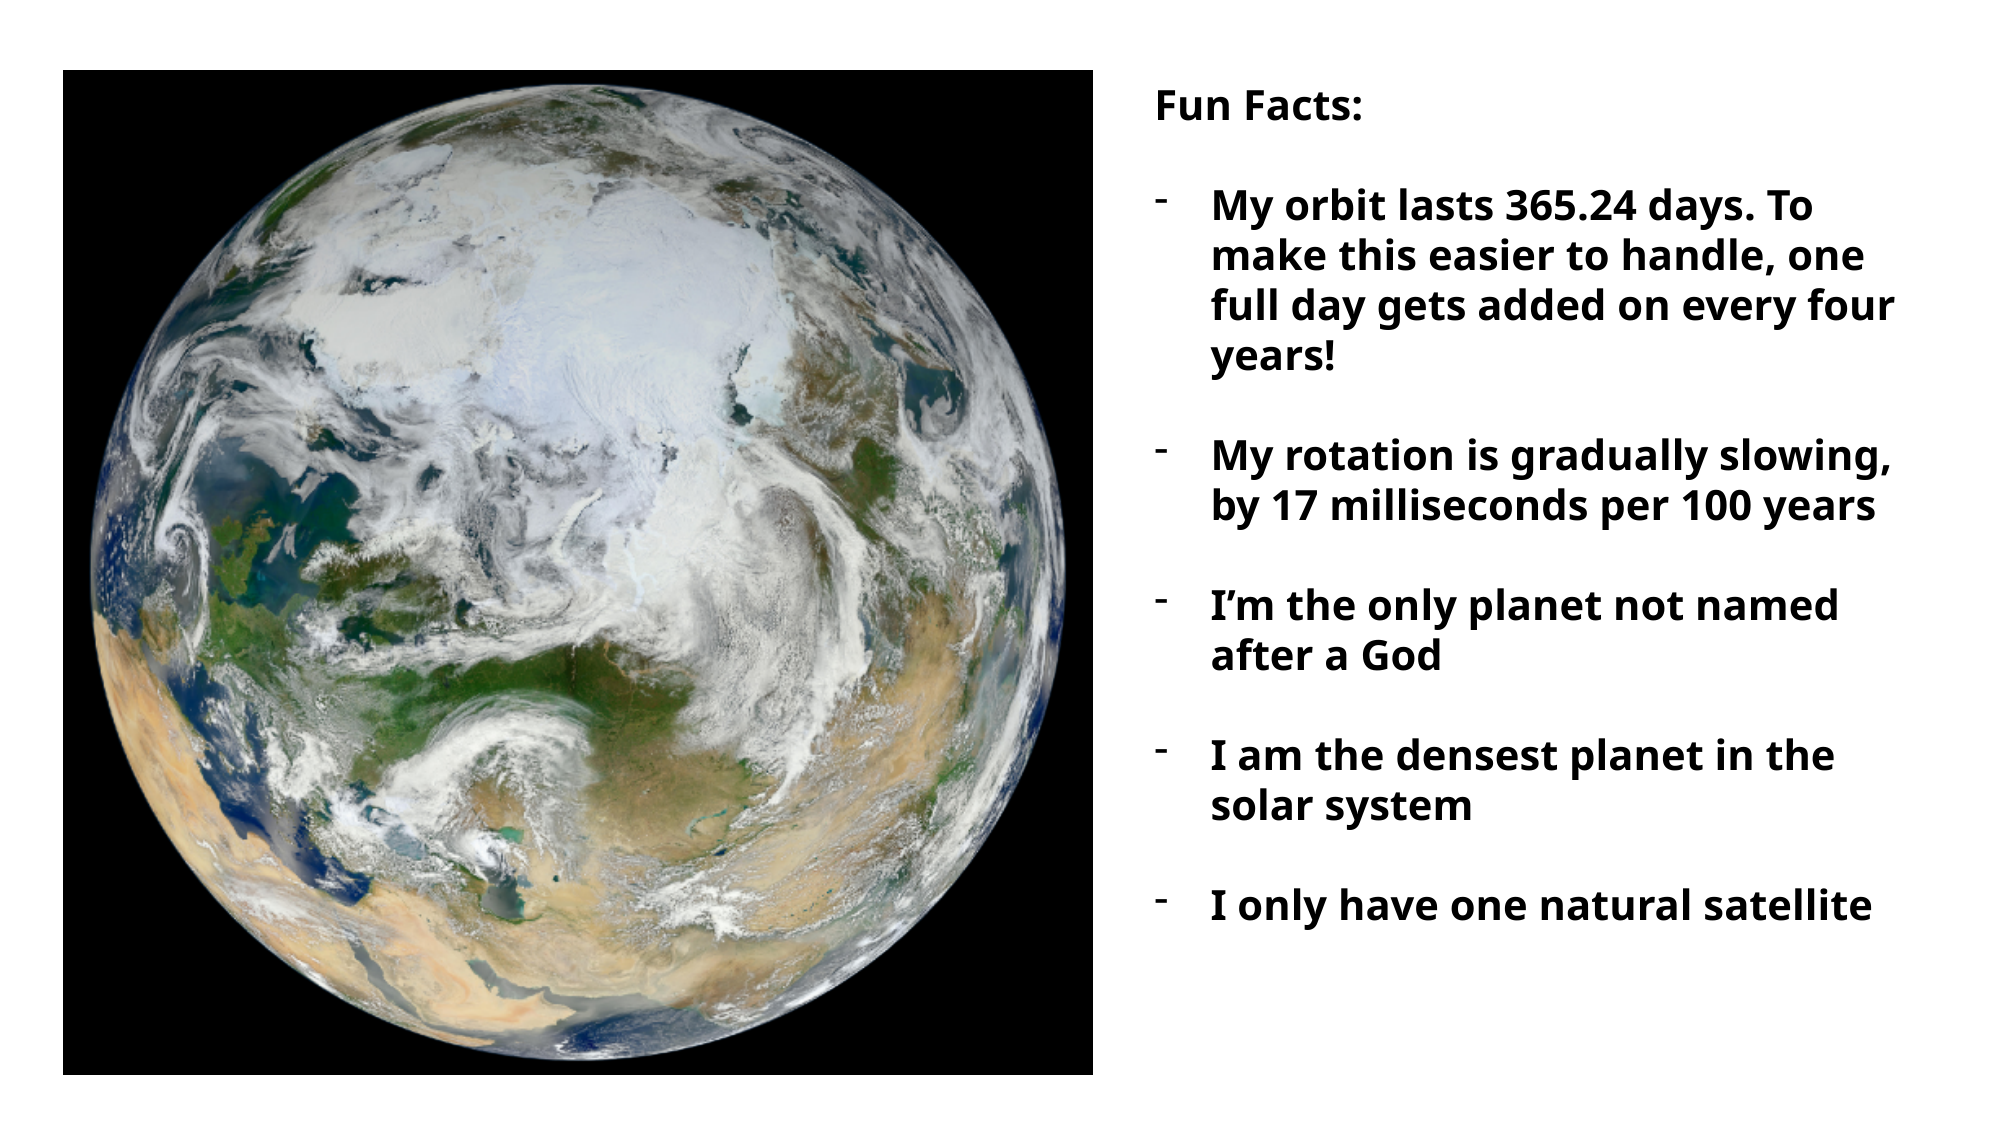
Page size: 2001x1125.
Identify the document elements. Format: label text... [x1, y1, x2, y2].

text_box Fun Facts: My orbit lasts 365.24 days. To make this easier to handle, one full day gets added on every four years! My rotation is gradually slowing, by 17 milliseconds per 100 years I’m the only planet not named after a God I am the densest planet in the solar system I only have one natural satellite [1148, 71, 1934, 937]
picture [8, 2, 1148, 1125]
